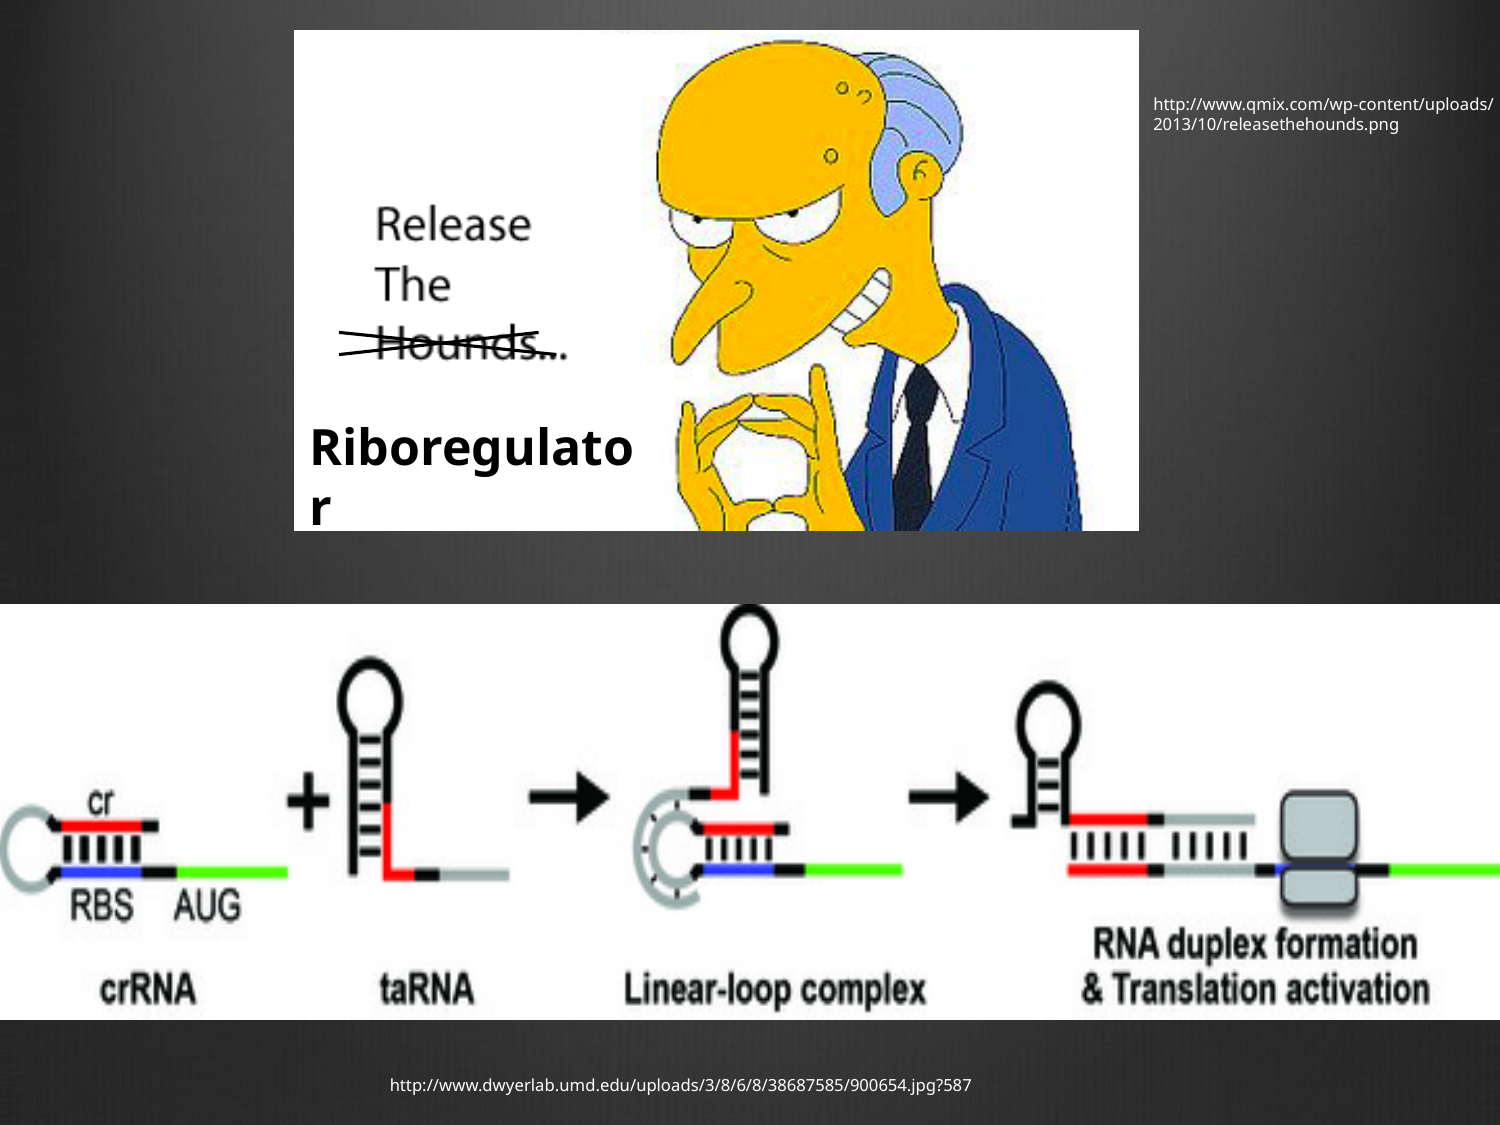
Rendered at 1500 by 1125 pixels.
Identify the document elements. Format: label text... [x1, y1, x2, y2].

picture [0, 604, 1500, 1020]
text_box http://www.dwyerlab.umd.edu/uploads/3/8/6/8/38687585/900654.jpg?587 [374, 1067, 1125, 1103]
picture [294, 30, 1139, 531]
text_box http://www.qmix.com/wp-content/uploads/2013/10/releasethehounds.png [1189, 86, 1500, 141]
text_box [339, 332, 539, 355]
